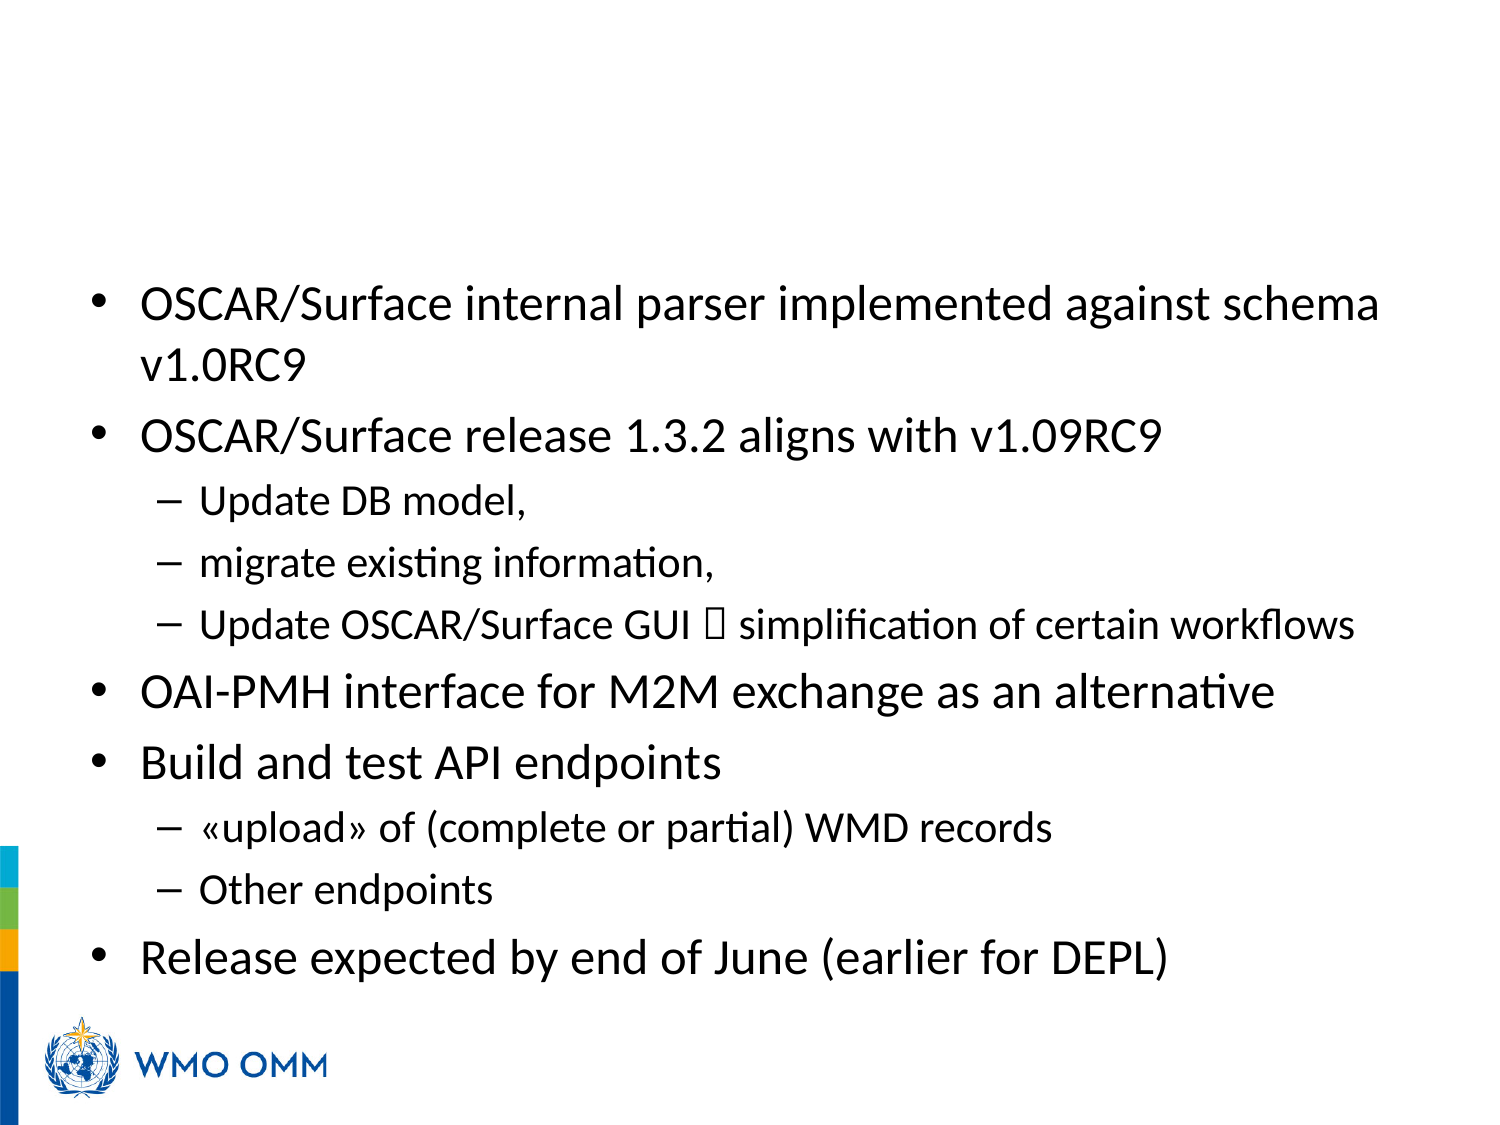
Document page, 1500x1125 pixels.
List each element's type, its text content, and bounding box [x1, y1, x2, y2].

picture [0, 845, 327, 1125]
list OSCAR/Surface internal parser implemented against schema v1.0RC9 OSCAR/Surface release 1.3.2 aligns with v1.09RC9 Update DB model, migrate existing information, Update OSCAR/Surface GUI  simplification of certain workflows OAI-PMH interface for M2M exchange as an alternative Build and test API endpoints «upload» of (complete or partial) WMD records Other endpoints Release expected by end of June (earlier for DEPL) [75, 262, 1425, 1005]
